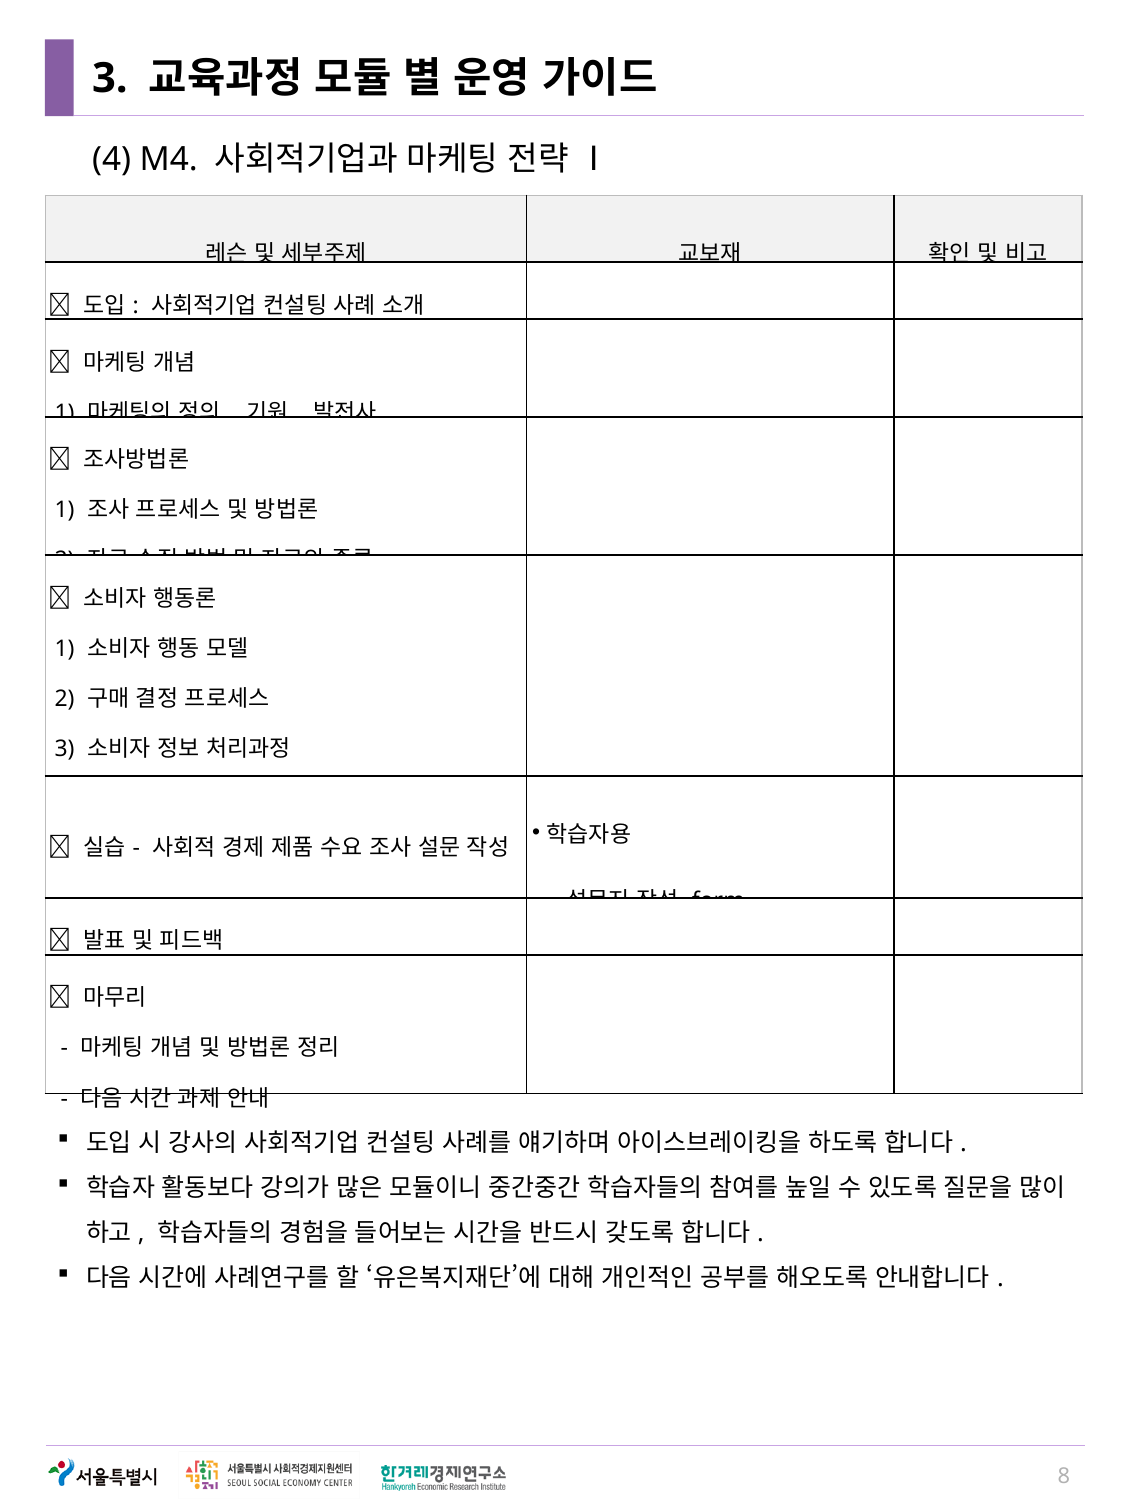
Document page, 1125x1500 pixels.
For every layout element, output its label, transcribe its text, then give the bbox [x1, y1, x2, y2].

table_header 확인 및 비고 [895, 196, 1081, 261]
table_cell  마케팅 개념 1) 마케팅의 정의, 기원, 발전사 [46, 320, 526, 416]
table_cell  도입: 사회적기업 컨설팅 사례 소개 [46, 263, 526, 318]
table_cell [895, 418, 1081, 554]
table_cell [527, 956, 893, 1093]
table_cell  소비자 행동론 1) 소비자 행동 모델 2) 구매 결정 프로세스 3) 소비자 정보 처리과정 4) 구매 결정 요인 [46, 556, 526, 775]
table_cell [895, 956, 1081, 1093]
table_cell [895, 777, 1081, 897]
picture [48, 1457, 157, 1486]
picture [381, 1465, 506, 1491]
table_cell [527, 418, 893, 554]
table_cell  마무리 - 마케팅 개념 및 방법론 정리 - 다음 시간 과제 안내 [46, 956, 526, 1093]
table_cell [895, 263, 1081, 318]
table_cell [895, 556, 1081, 775]
table_header 교보재 [527, 196, 893, 261]
table_cell  실습- 사회적 경제 제품 수요 조사 설문 작성 [46, 777, 526, 897]
table_cell [527, 556, 893, 775]
text_box (4) M4. 사회적기업과 마케팅 전략 Ⅰ [77, 130, 687, 185]
picture [178, 1451, 360, 1499]
text_box 도입 시 강사의 사회적기업 컨설팅 사례를 얘기하며 아이스브레이킹을 하도록 합니다. 학습자 활동보다 강의가 많은 모듈이니 중간중간 학습자들의 참여를 높일 수 있도록 질문을 많이 하고, 학습자들의 경험을 들어보는 시간을 반드시 갖도록 합니다. 다음 시간에 사례연구를 할 ‘유은복지재단’에 대해 개인적인 공부를 해오도록 안내합니다. [42, 1104, 1083, 1299]
table_cell 학습자용 - 설문지 작성 form [527, 777, 893, 897]
table_header 레슨 및 세부주제 [46, 196, 526, 261]
table_cell  발표 및 피드백 [46, 899, 526, 954]
slide_number 8 [832, 1436, 1086, 1500]
table_cell  조사방법론 1) 조사 프로세스 및 방법론 2) 자료 수집 방법 및 자료의 종류 [46, 418, 526, 554]
table_cell [895, 320, 1081, 416]
table_cell [527, 263, 893, 318]
table_cell [895, 899, 1081, 954]
table_cell [527, 899, 893, 954]
title 3. 교육과정 모듈 별 운영 가이드 [77, 49, 1034, 110]
table_cell [527, 320, 893, 416]
